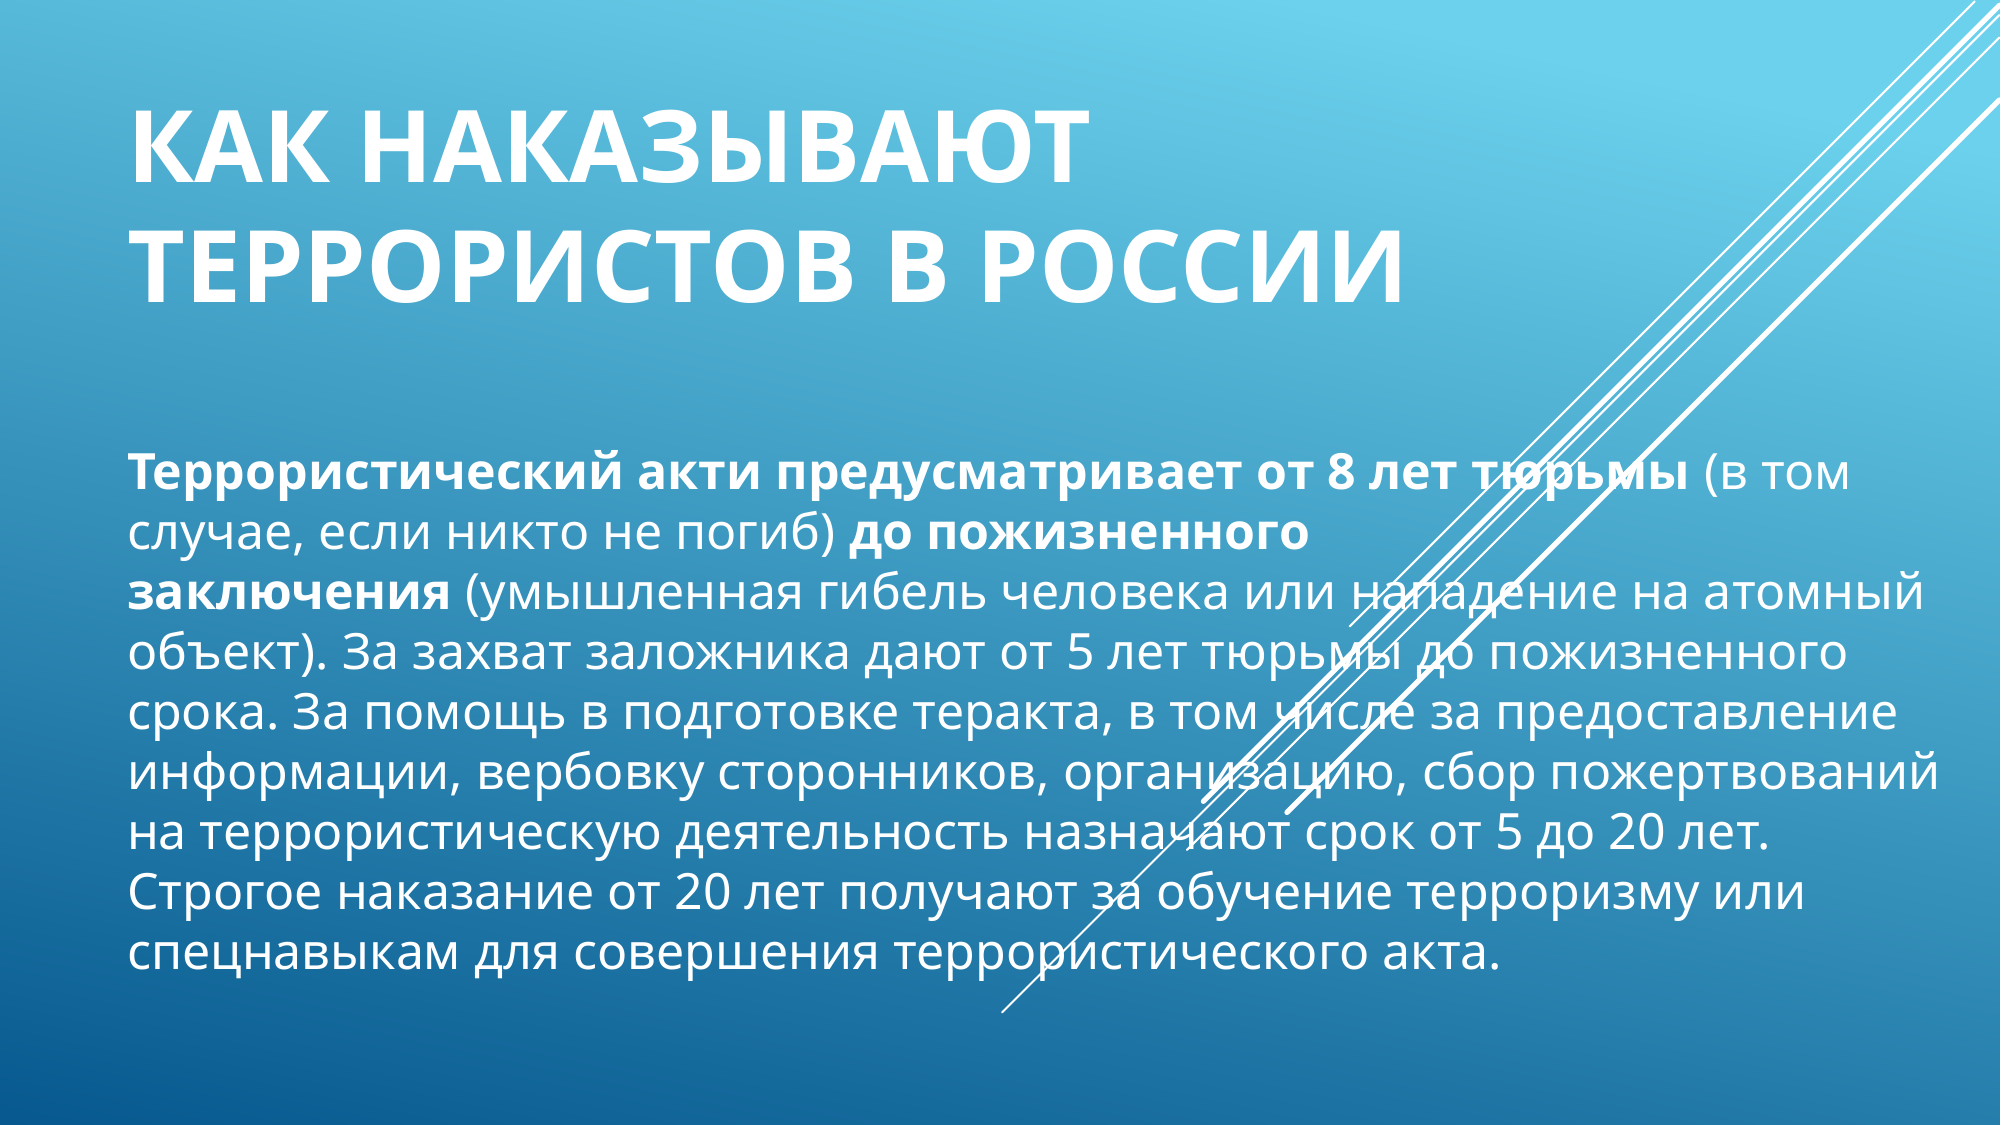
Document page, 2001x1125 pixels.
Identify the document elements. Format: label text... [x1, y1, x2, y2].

title Как наказывают террористов в России [112, 0, 1425, 331]
subtitle Террористический акти предусматривает от 8 лет тюрьмы (в том случае, если никто не погиб) до пожизненного заключения (умышленная гибель человека или нападение на атомный объект). За захват заложника дают от 5 лет тюрьмы до пожизненного срока. За помощь в подготовке теракта, в том числе за предоставление информации, вербовку сторонников, организацию, сбор пожертвований на террористическую деятельность назначают срок от 5 до 20 лет. Строгое наказание от 20 лет получают за обучение терроризму или спецнавыкам для совершения террористического акта. [112, 431, 1965, 752]
